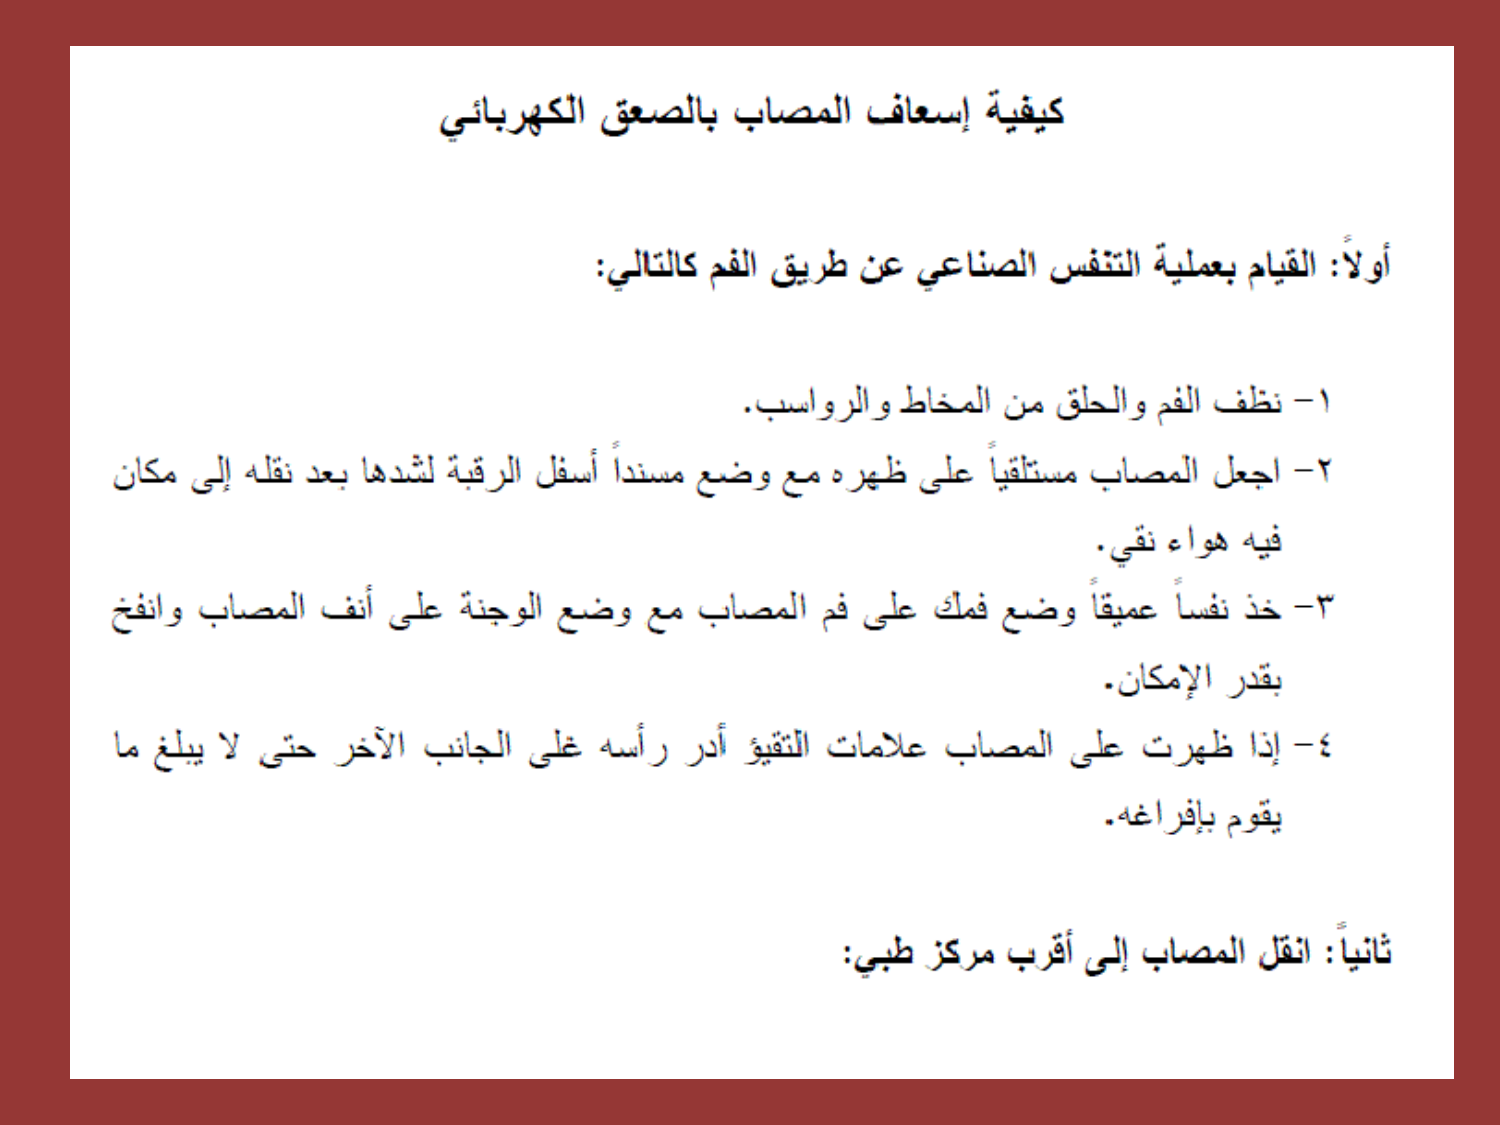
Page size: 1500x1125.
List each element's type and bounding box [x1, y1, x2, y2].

picture [70, 46, 1454, 1079]
